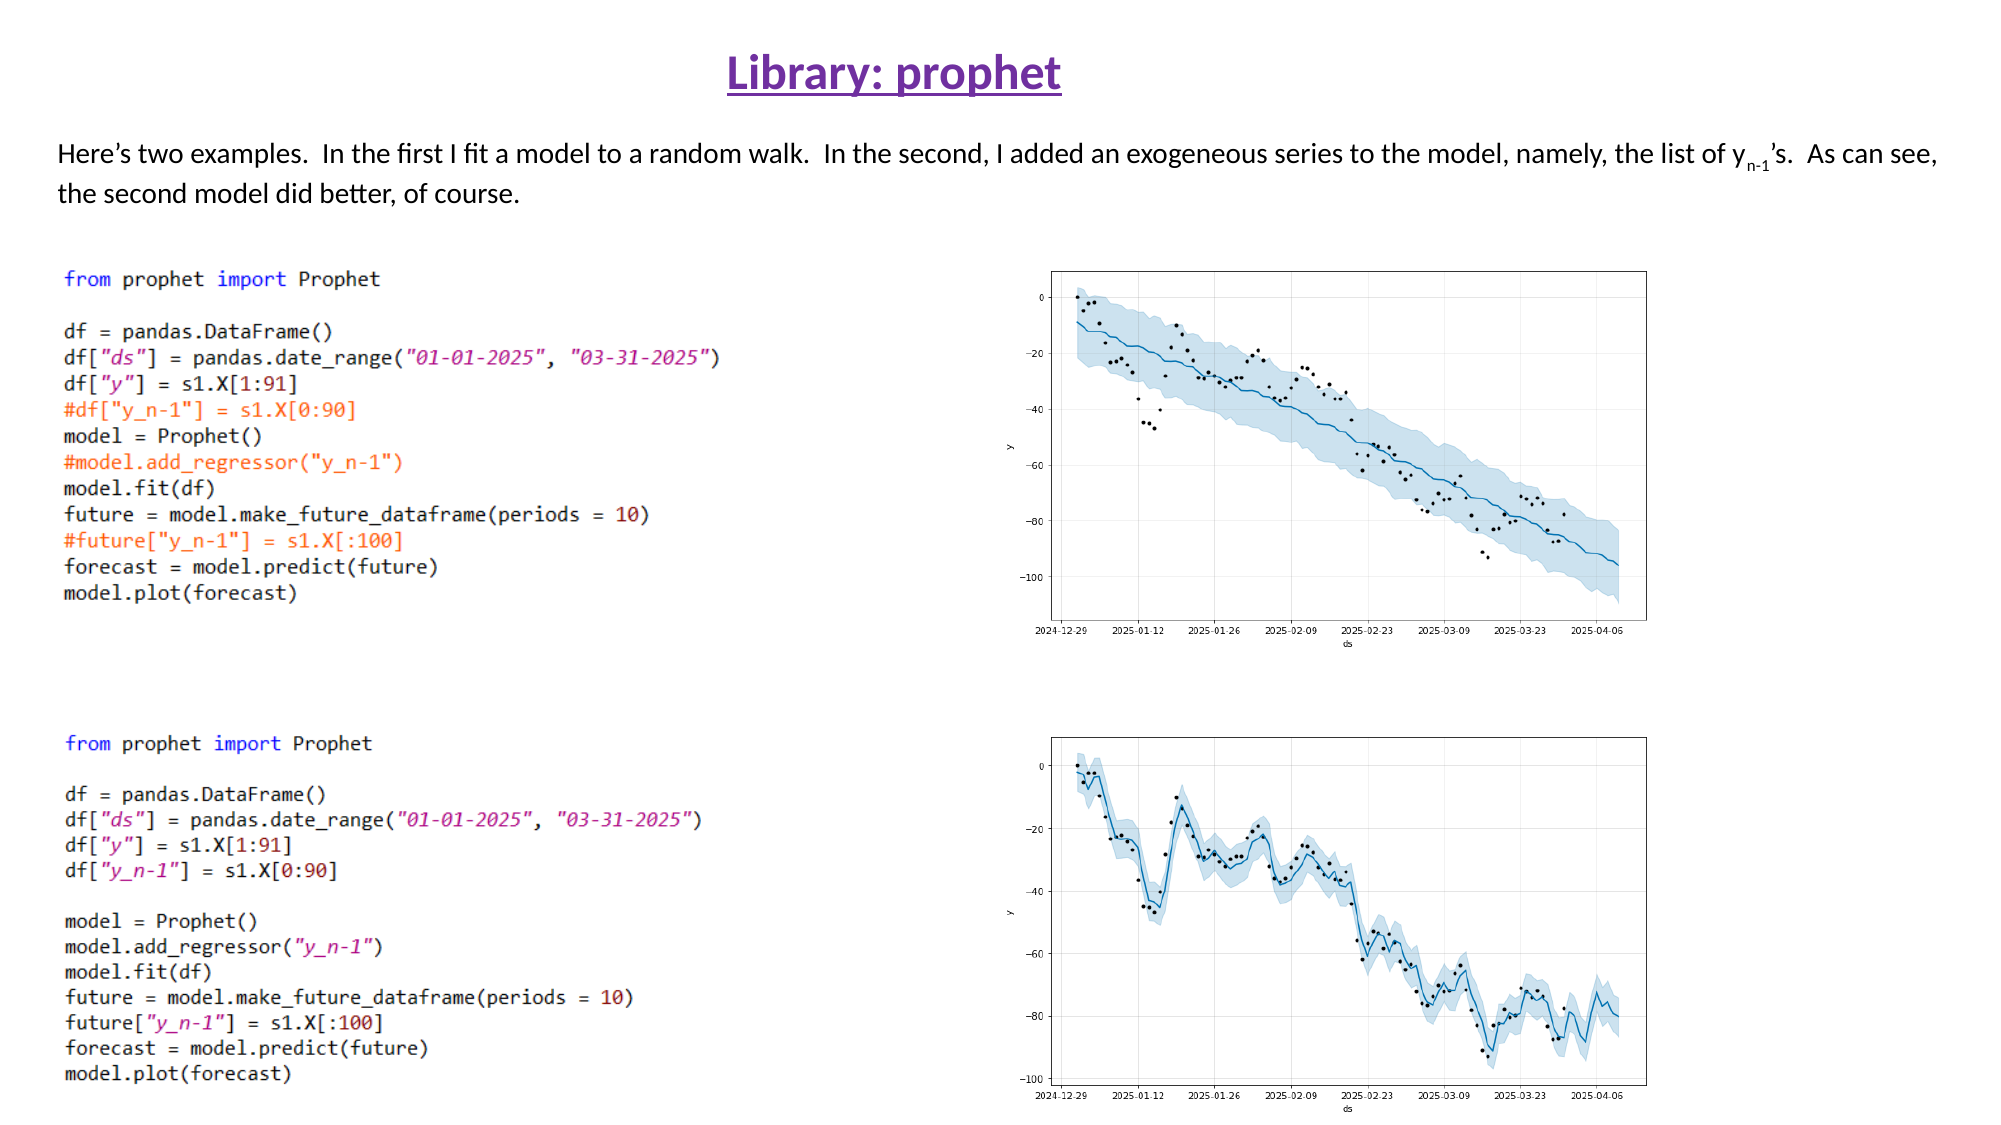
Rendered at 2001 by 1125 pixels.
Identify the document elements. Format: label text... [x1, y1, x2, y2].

picture [999, 731, 1651, 1119]
text_box Library: prophet [712, 32, 1077, 108]
picture [59, 264, 724, 613]
picture [999, 265, 1651, 654]
picture [60, 725, 711, 1093]
text_box Here’s two examples. In the first I fit a model to a random walk. In the second, I added an exogeneous series to the model, namely, the list of yn-1’s. As can see, the second model did better, of course. [42, 127, 1958, 217]
